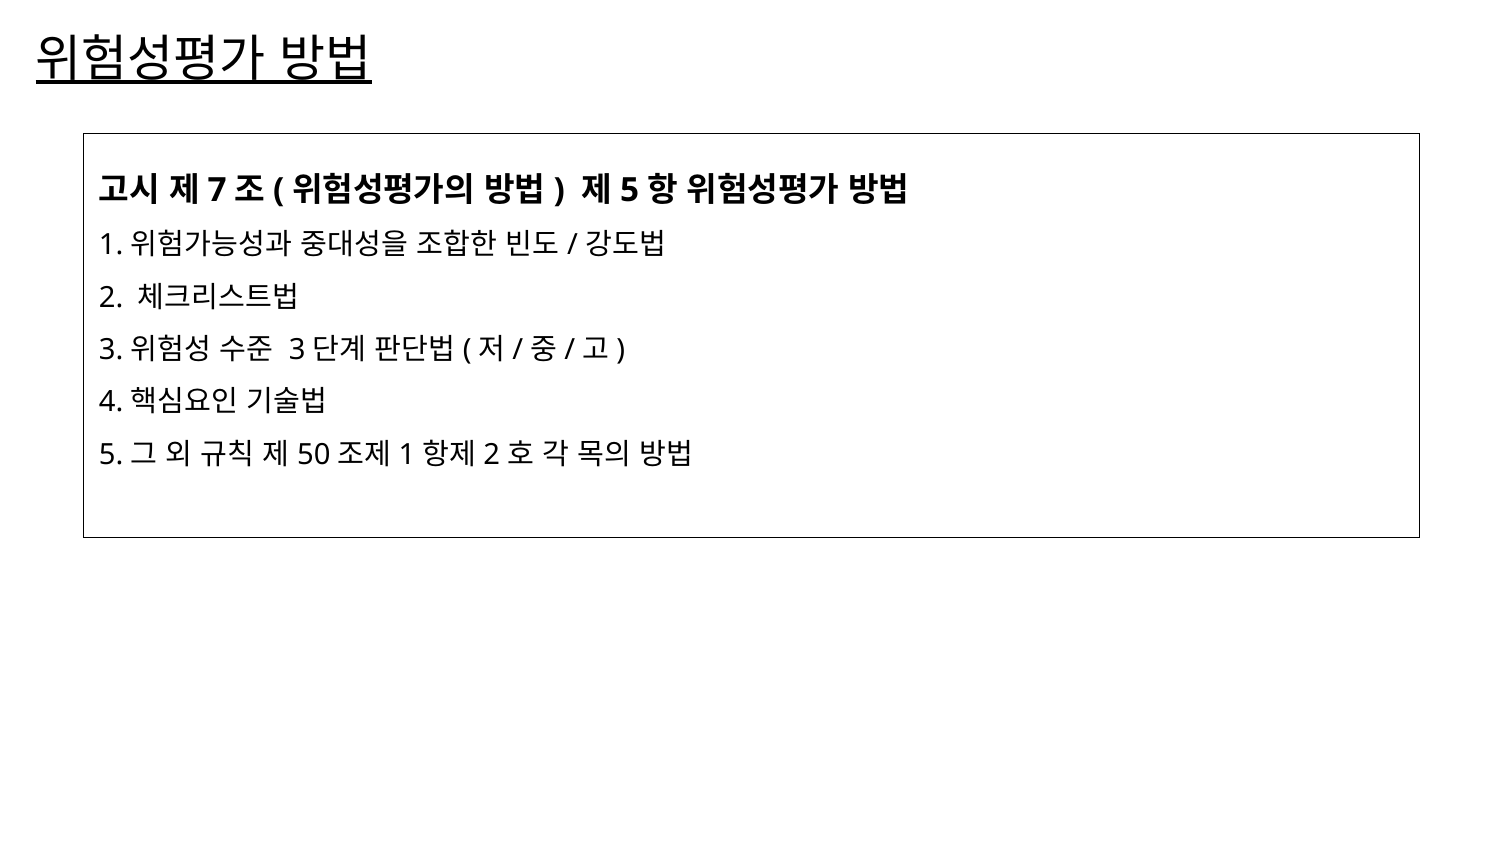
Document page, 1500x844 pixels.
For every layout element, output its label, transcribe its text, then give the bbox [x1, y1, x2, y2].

title 위험성평가 방법 [20, 16, 661, 96]
text_box 고시 제7조(위험성평가의 방법) 제5항 위험성평가 방법 1.위험가능성과 중대성을 조합한 빈도/강도법 2. 체크리스트법 3.위험성 수준 3단계 판단법(저/중/고) 4.핵심요인 기술법 5.그 외 규칙 제50조제1항제2호 각 목의 방법 [83, 133, 1420, 538]
